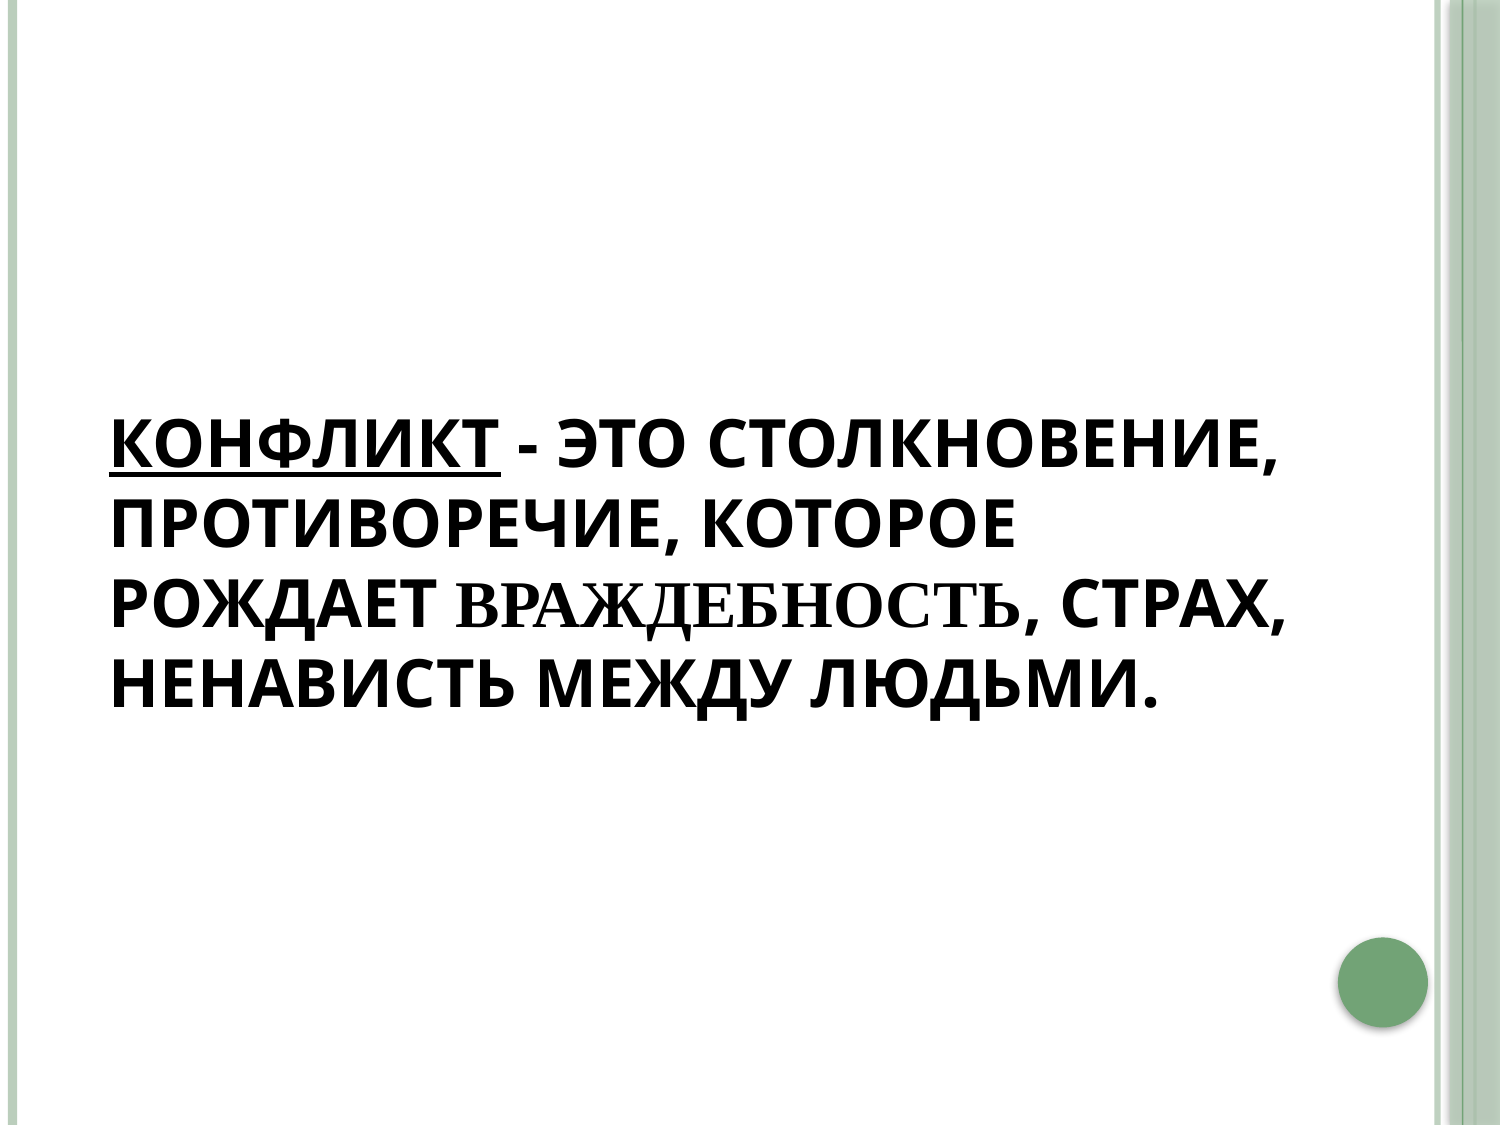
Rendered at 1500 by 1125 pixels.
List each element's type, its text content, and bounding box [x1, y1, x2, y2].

title Конфликт - это столкновение, противоречие, которое рождает враждебность, страх, ненависть между людьми. [93, 210, 1319, 729]
